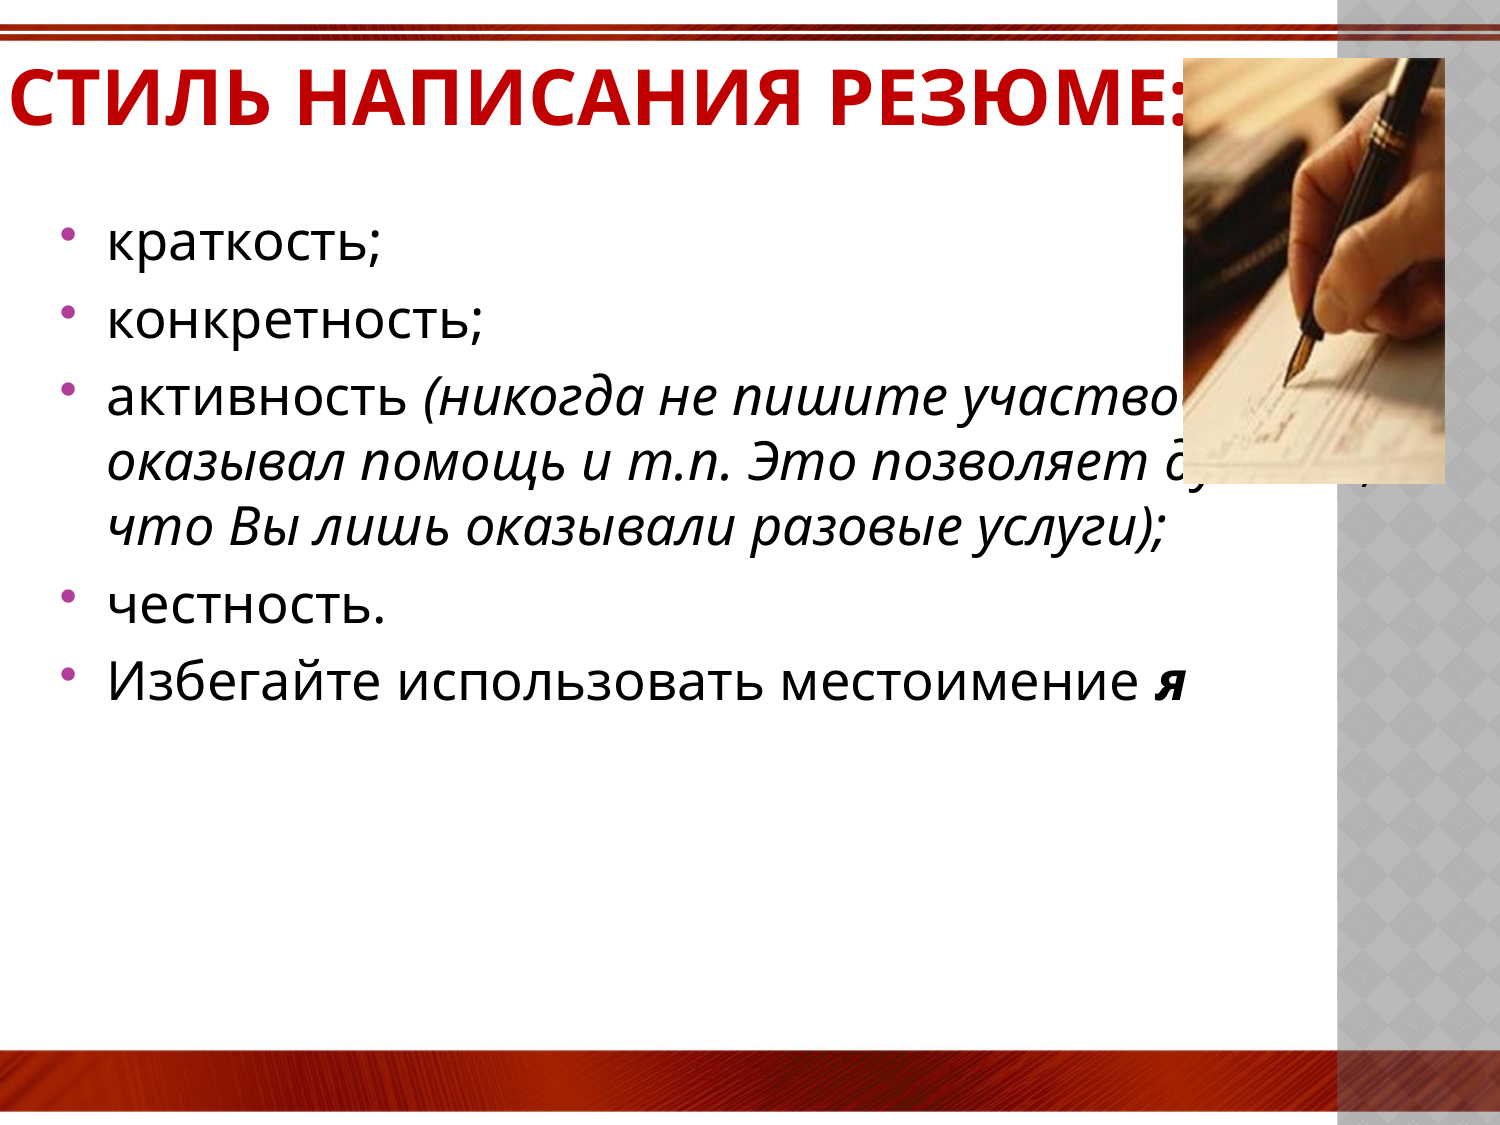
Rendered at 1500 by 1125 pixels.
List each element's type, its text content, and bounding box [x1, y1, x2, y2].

title Стиль написания резюме: [0, 46, 1430, 235]
footer [301, 1024, 1184, 1103]
list краткость; конкретность; активность (никогда не пишите участвовал, оказывал помощь и т.п. Это позволяет думать, что Вы лишь оказывали разовые услуги); честность. Избегайте использовать местоимение я [46, 199, 1397, 942]
picture [0, 0, 1500, 1125]
